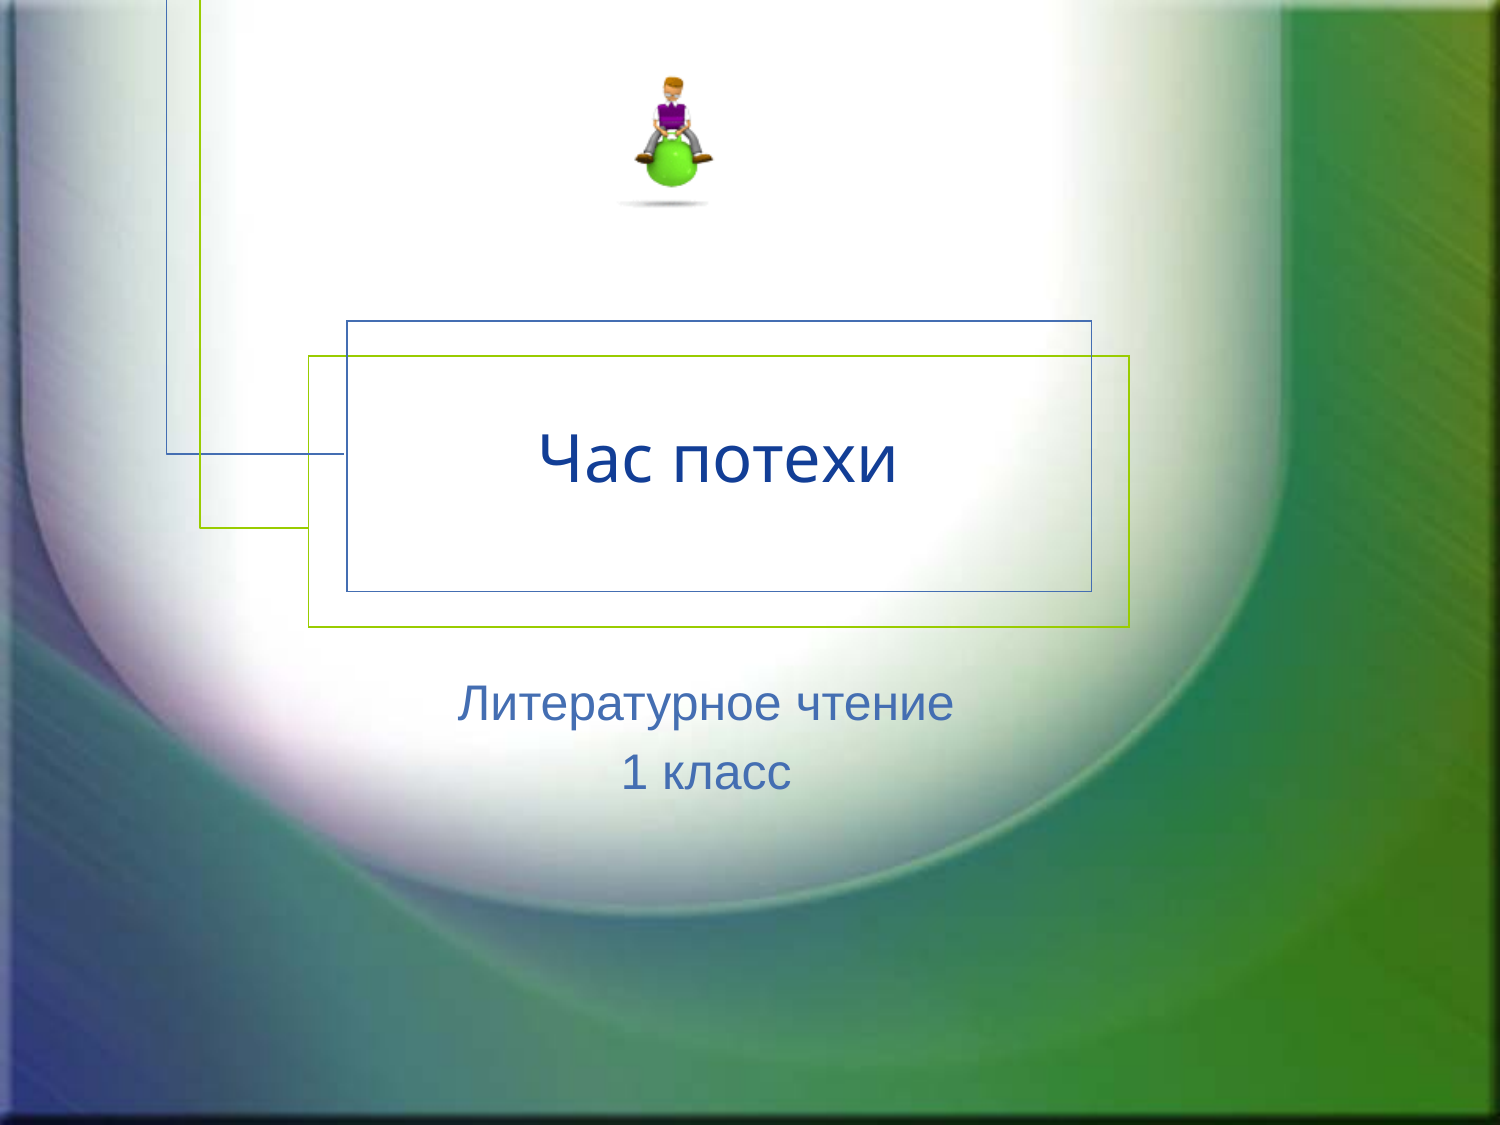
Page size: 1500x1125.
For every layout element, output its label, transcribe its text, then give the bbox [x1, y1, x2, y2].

picture [0, 0, 1500, 1125]
picture [201, 455, 308, 527]
title Час потехи [362, 337, 1076, 576]
picture [167, 0, 199, 453]
picture [309, 357, 1128, 626]
picture [348, 322, 1091, 355]
subtitle Литературное чтение 1 класс [362, 662, 1051, 851]
picture [348, 357, 1091, 591]
